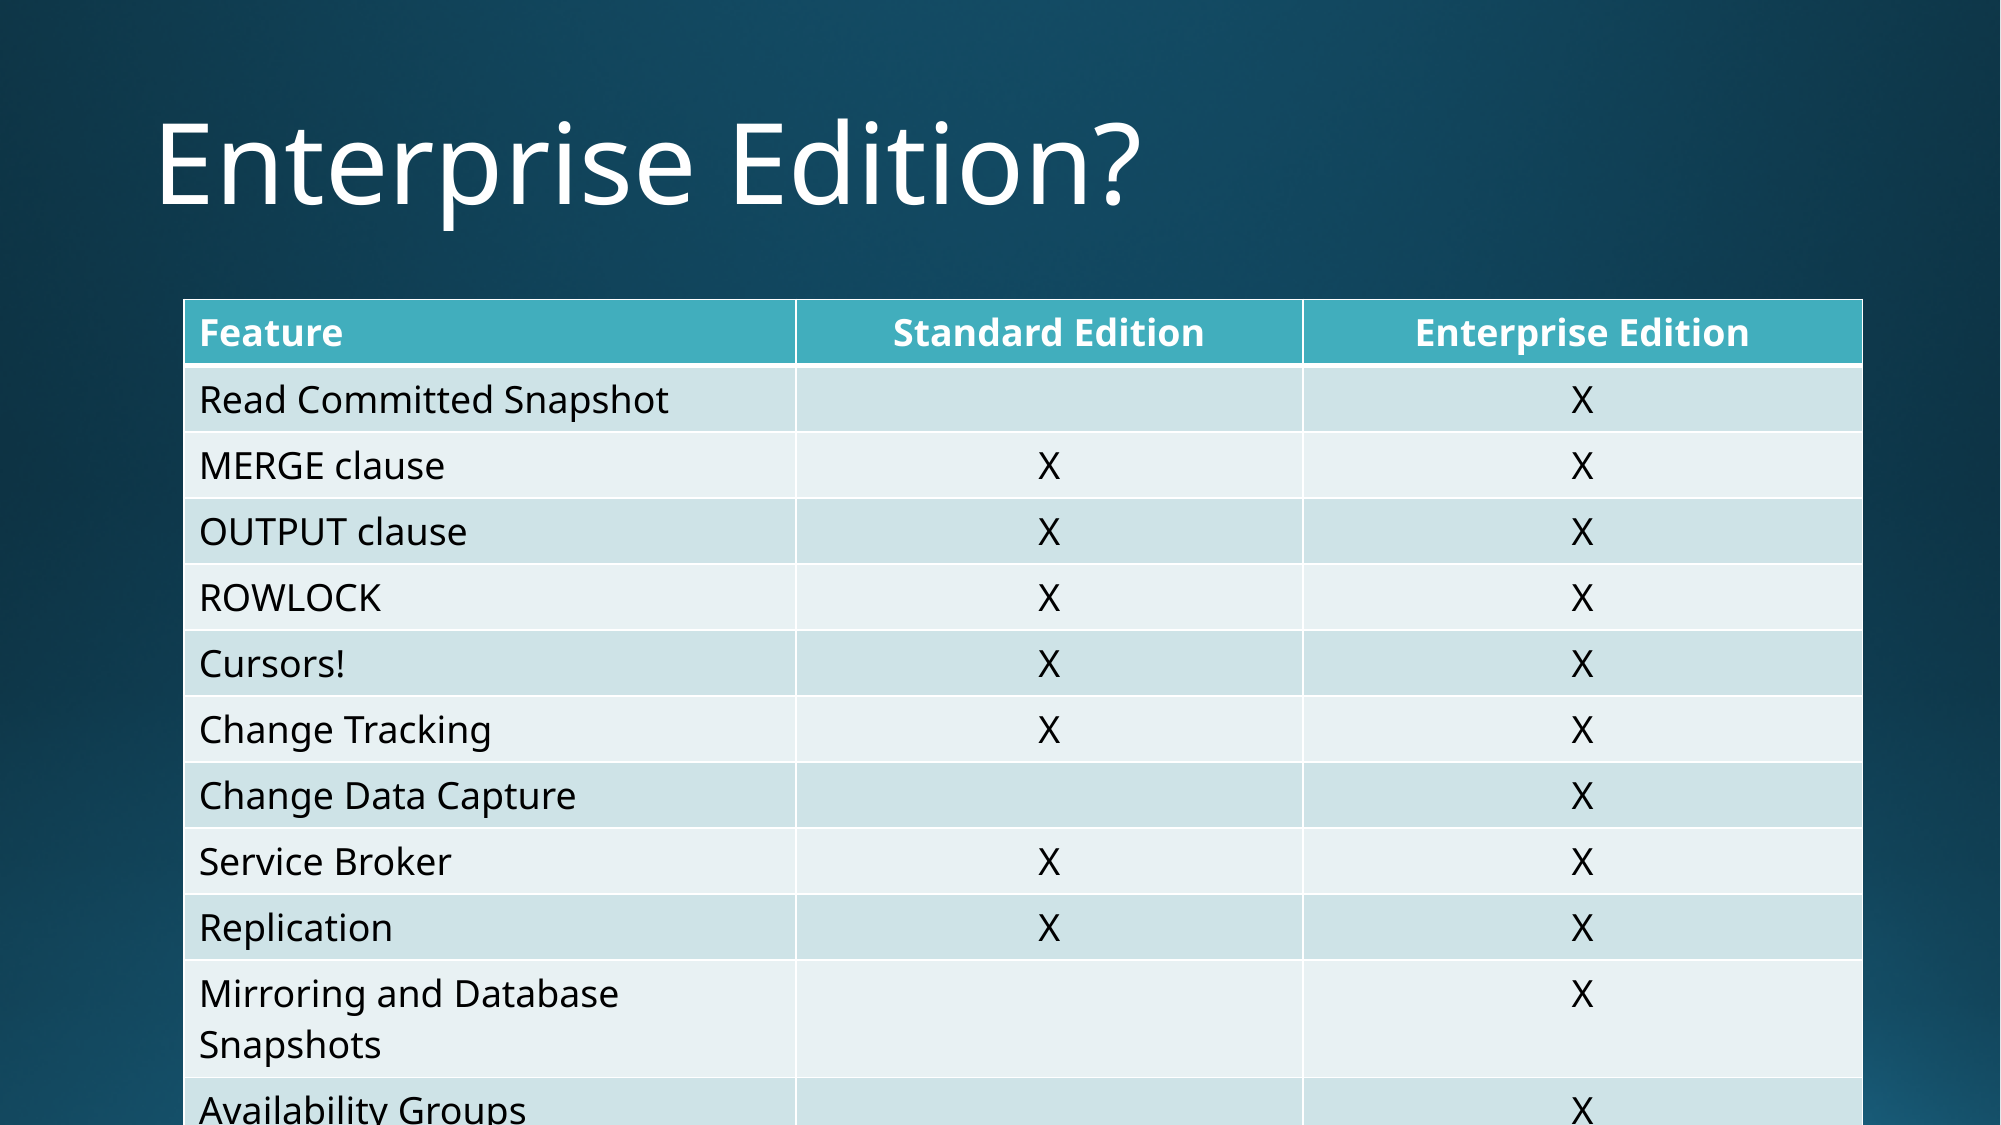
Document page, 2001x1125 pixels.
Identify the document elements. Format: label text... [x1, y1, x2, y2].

table_cell [797, 961, 1302, 1077]
table_cell X [1304, 895, 1862, 959]
table_cell [797, 368, 1302, 431]
table_header Enterprise Edition [1304, 300, 1862, 363]
table_cell ROWLOCK [185, 565, 795, 629]
table_cell X [1304, 961, 1862, 1077]
table_cell X [1304, 433, 1862, 497]
table_cell Cursors! [185, 631, 795, 695]
table_cell X [1304, 829, 1862, 893]
table_cell X [1304, 631, 1862, 695]
table_header Feature [185, 300, 795, 363]
table_cell X [1304, 763, 1862, 827]
table_cell [797, 763, 1302, 827]
table_cell Change Data Capture [185, 763, 795, 827]
table_cell X [797, 829, 1302, 893]
title Enterprise Edition? [137, 59, 1863, 278]
table_cell X [1304, 697, 1862, 761]
table_cell X [797, 499, 1302, 563]
table_cell X [1304, 499, 1862, 563]
table_cell X [797, 895, 1302, 959]
table_cell X [797, 697, 1302, 761]
table_cell Change Tracking [185, 697, 795, 761]
table_cell Read Committed Snapshot [185, 368, 795, 431]
table_cell Mirroring and Database Snapshots [185, 961, 795, 1077]
table_cell Availability Groups [185, 1078, 795, 1125]
table_cell X [1304, 565, 1862, 629]
table_cell X [1304, 1078, 1862, 1125]
table_cell X [797, 433, 1302, 497]
table_cell MERGE clause [185, 433, 795, 497]
table_cell [797, 1078, 1302, 1125]
table_cell OUTPUT clause [185, 499, 795, 563]
table_cell Service Broker [185, 829, 795, 893]
table_cell X [1304, 368, 1862, 431]
table_cell X [797, 565, 1302, 629]
table_cell X [797, 631, 1302, 695]
picture [0, 0, 2001, 1125]
table_header Standard Edition [797, 300, 1302, 363]
table_cell Replication [185, 895, 795, 959]
